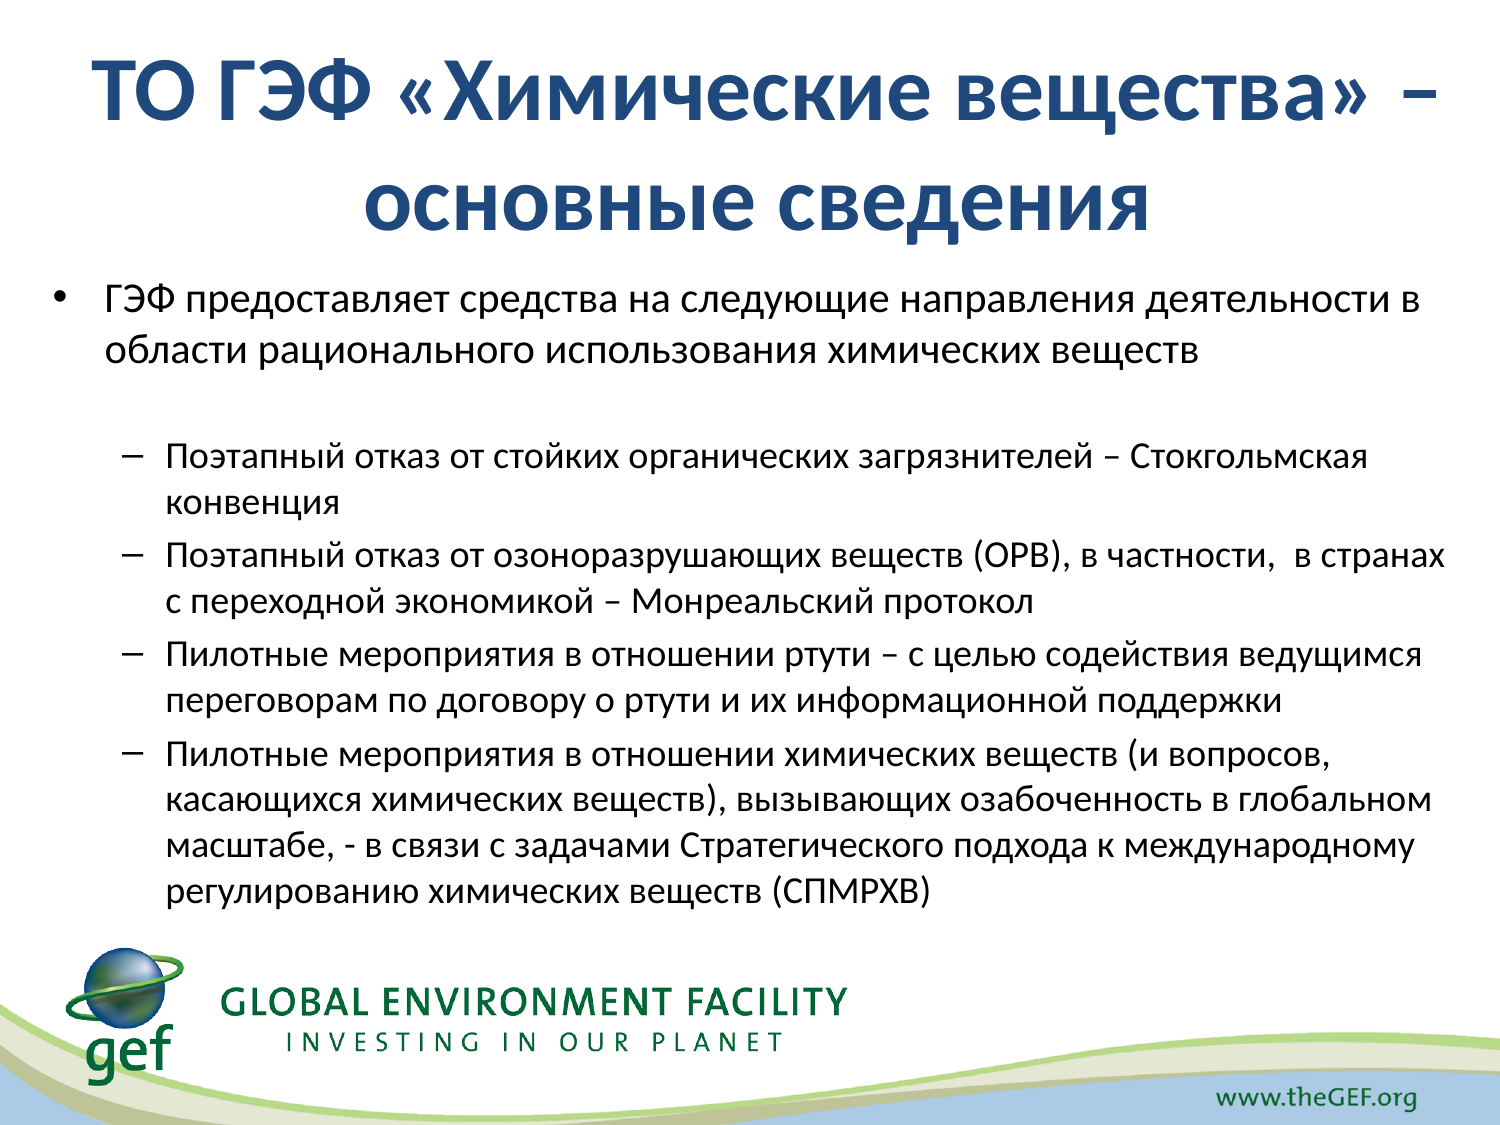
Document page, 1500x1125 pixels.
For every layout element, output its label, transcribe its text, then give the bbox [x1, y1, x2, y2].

picture [0, 920, 1500, 1125]
list ГЭФ предоставляет средства на следующие направления деятельности в области рационального использования химических веществ Поэтапный отказ от стойких органических загрязнителей – Стокгольмская конвенция Поэтапный отказ от озоноразрушающих веществ (ОРВ), в частности, в странах с переходной экономикой – Монреальский протокол Пилотные мероприятия в отношении ртути – с целью содействия ведущимся переговорам по договору о ртути и их информационной поддержки Пилотные мероприятия в отношении химических веществ (и вопросов, касающихся химических веществ), вызывающих озабоченность в глобальном масштабе, - в связи с задачами Стратегического подхода к международному регулированию химических веществ (СПМРХВ) [37, 262, 1463, 963]
title ТО ГЭФ «Химические вещества» – основные сведения [74, 44, 1463, 233]
